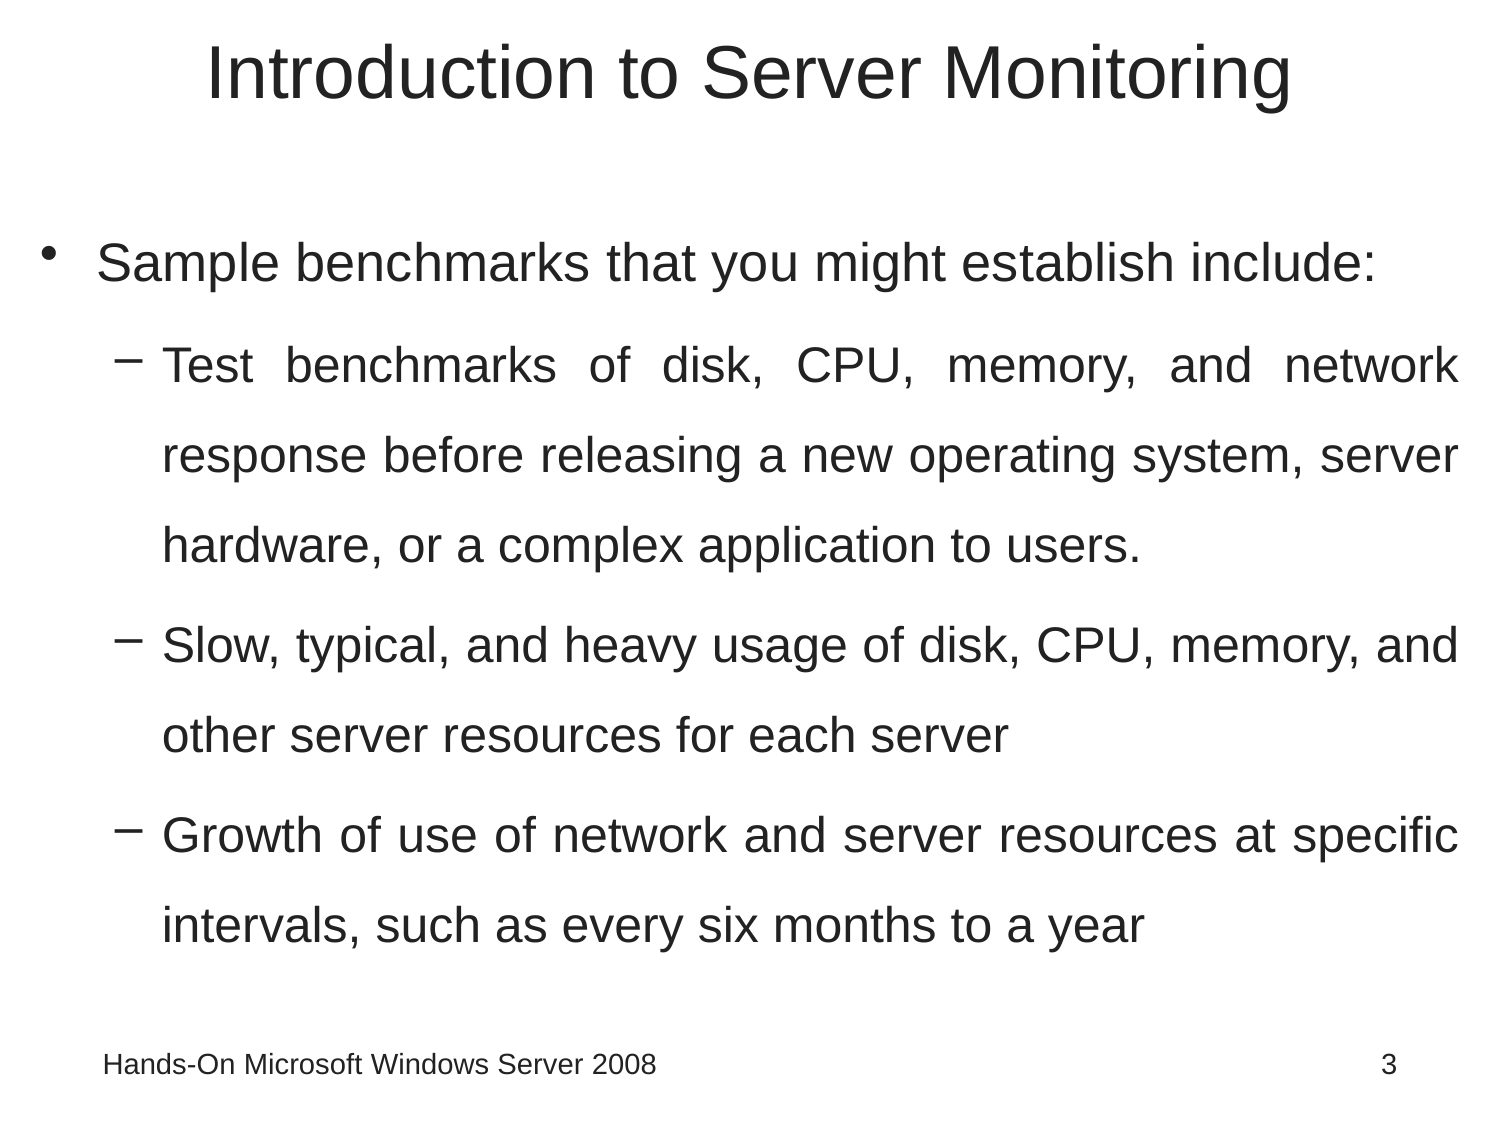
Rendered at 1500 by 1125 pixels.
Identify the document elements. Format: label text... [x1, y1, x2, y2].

footer Hands-On Microsoft Windows Server 2008 [87, 1037, 1051, 1101]
title Introduction to Server Monitoring [87, 0, 1413, 163]
list Sample benchmarks that you might establish include: Test benchmarks of disk, CPU, memory, and network response before releasing a new operating system, server hardware, or a complex application to users. Slow, typical, and heavy usage of disk, CPU, memory, and other server resources for each server Growth of use of network and server resources at specific intervals, such as every six months to a year [24, 187, 1476, 938]
slide_number 3 [1074, 1037, 1413, 1101]
